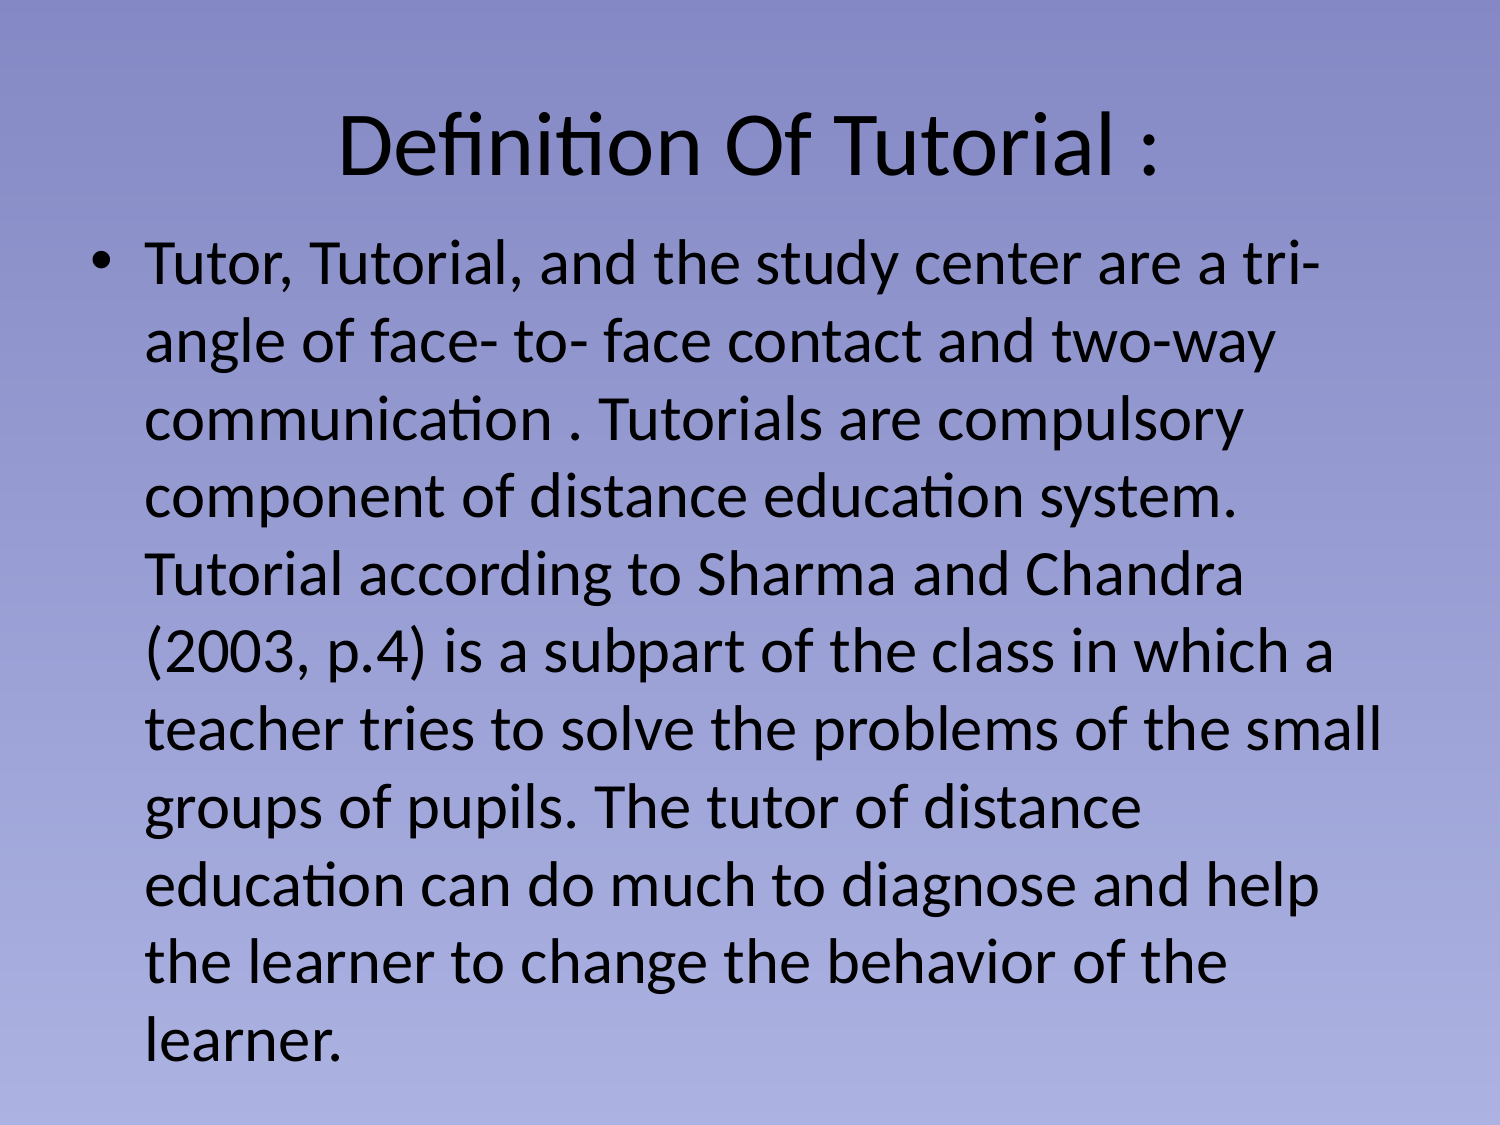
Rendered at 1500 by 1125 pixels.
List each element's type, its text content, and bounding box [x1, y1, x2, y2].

title Definition Of Tutorial : [75, 45, 1425, 212]
list Tutor, Tutorial, and the study center are a tri-angle of face- to- face contact and two-way communication . Tutorials are compulsory component of distance education system. Tutorial according to Sharma and Chandra (2003, p.4) is a subpart of the class in which a teacher tries to solve the problems of the small groups of pupils. The tutor of distance education can do much to diagnose and help the learner to change the behavior of the learner. [75, 212, 1425, 1088]
